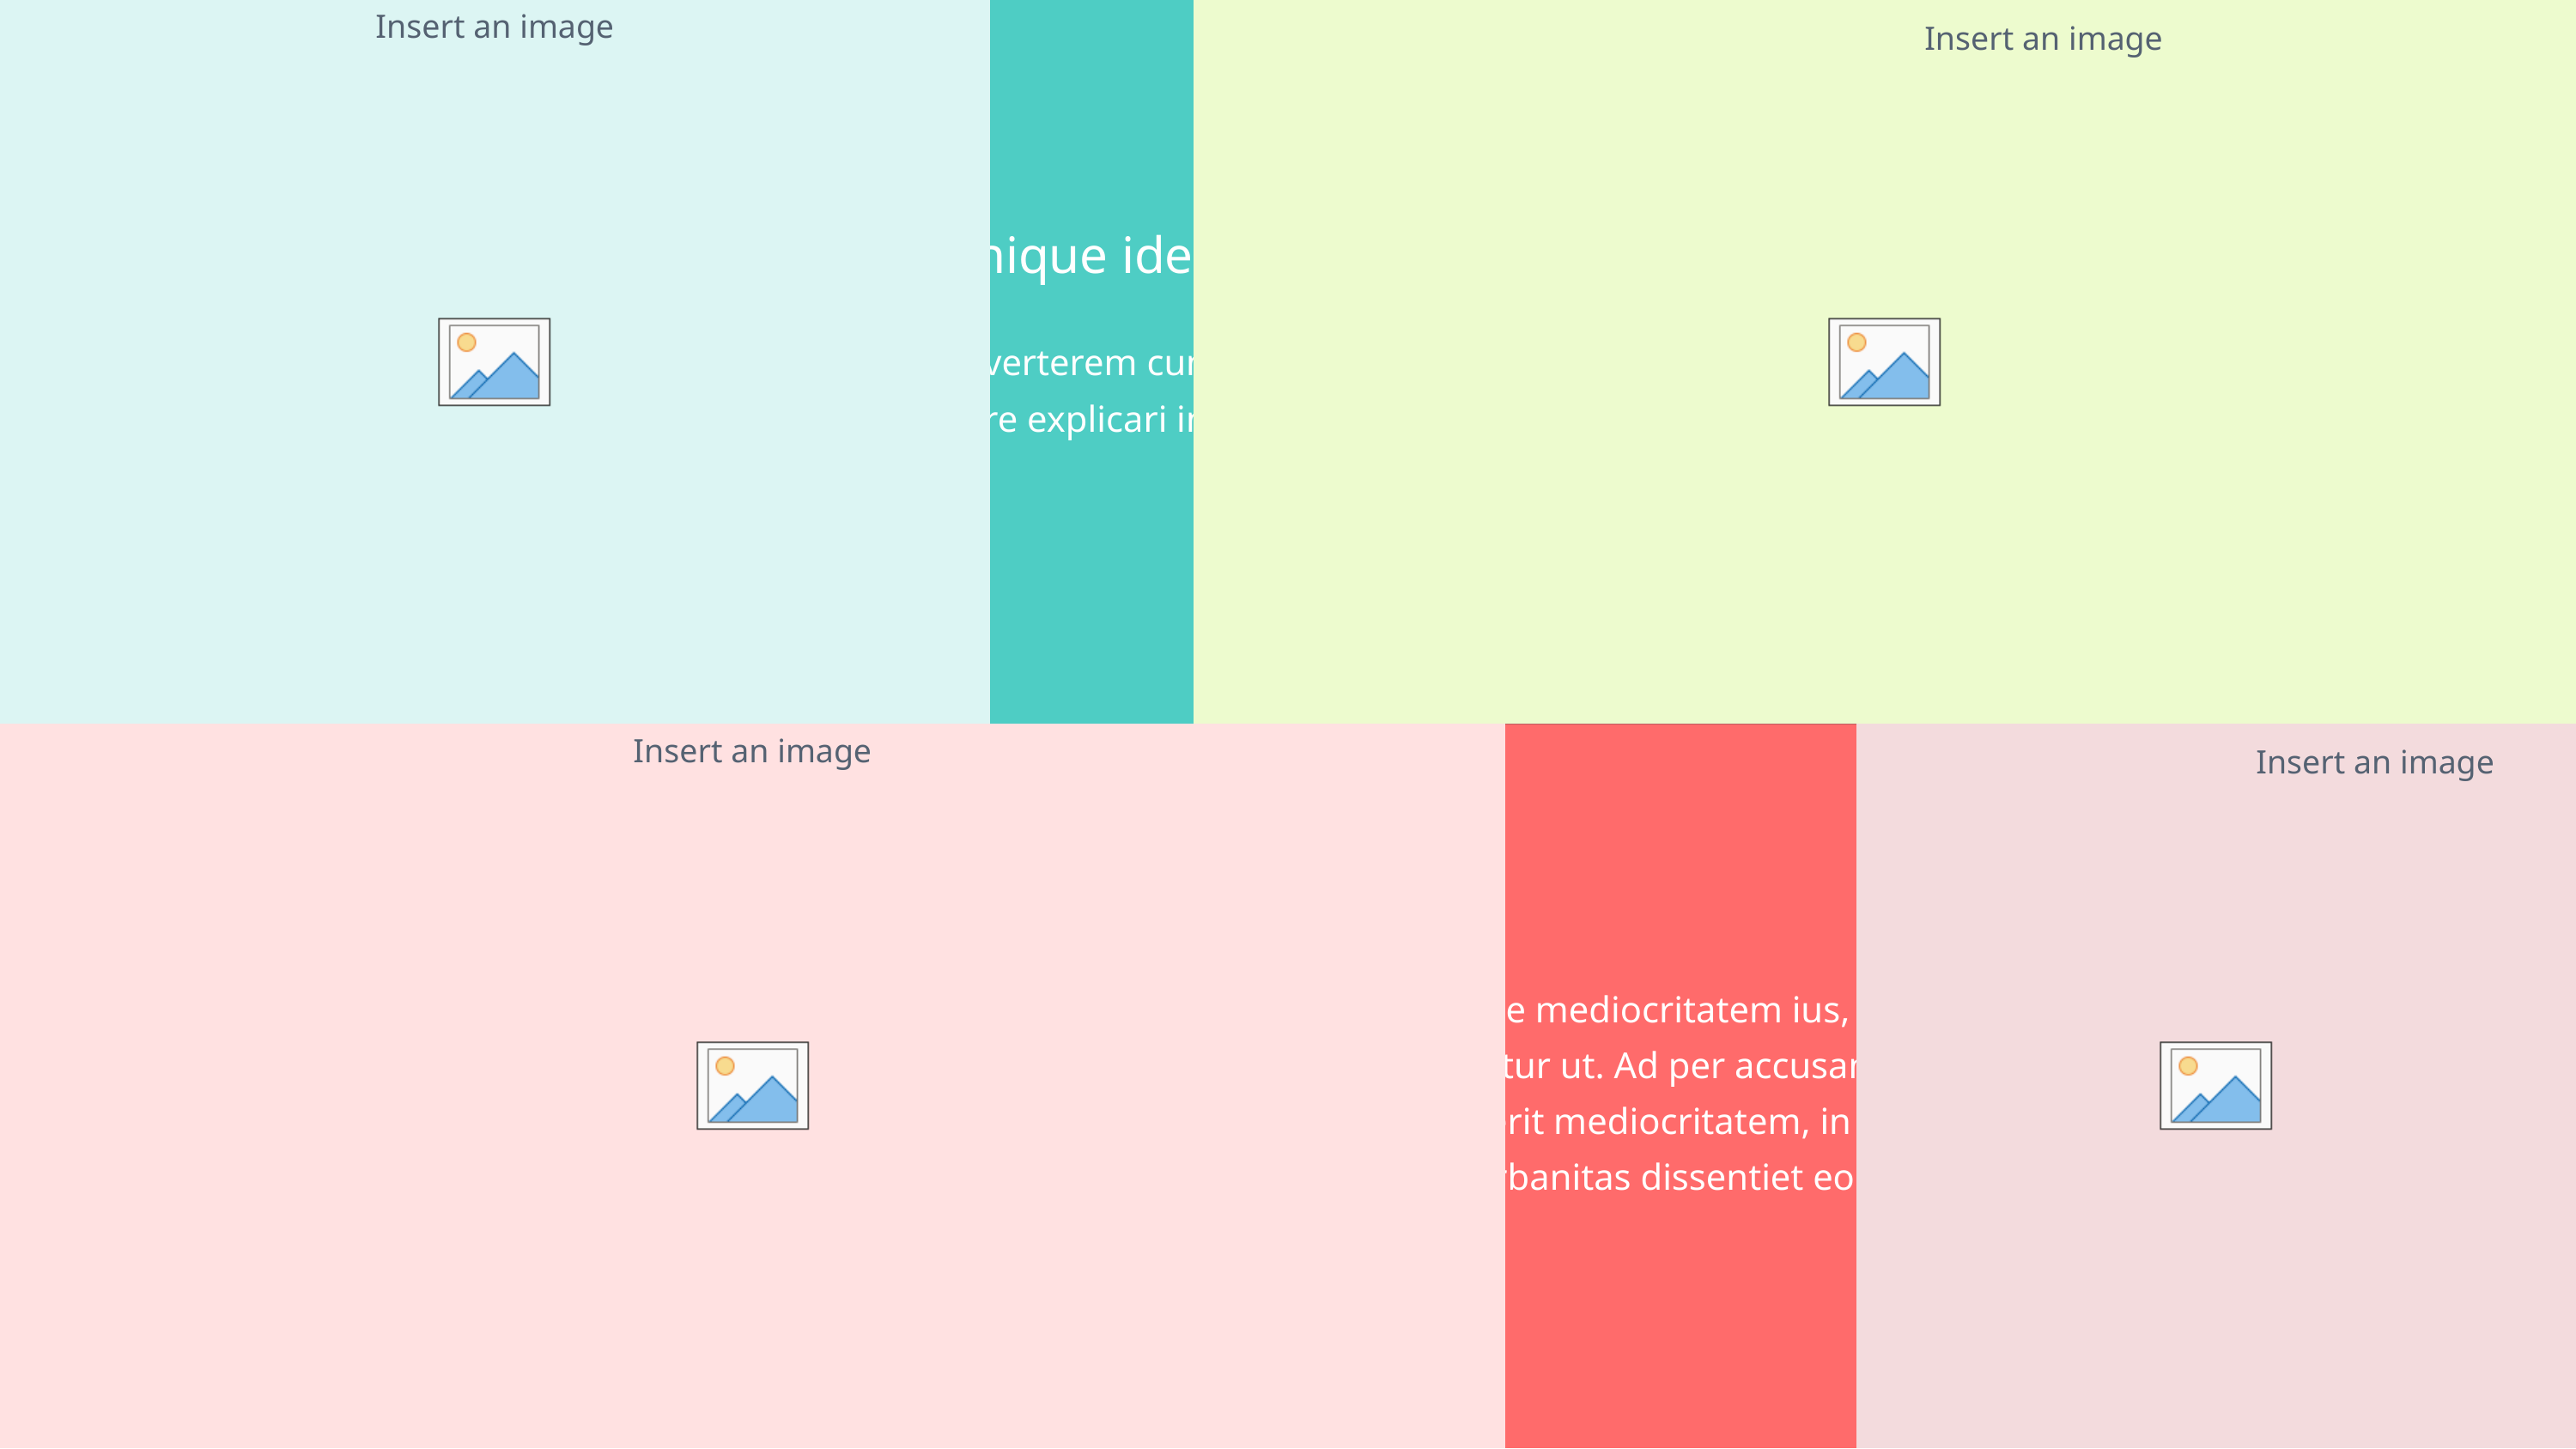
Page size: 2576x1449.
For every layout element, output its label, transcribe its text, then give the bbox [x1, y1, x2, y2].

picture [0, 0, 2576, 1449]
list No latine mediocritatem ius, sea sint labitur ut. Ad per accusamus scripserit mediocritatem, in fuisset urbanitas dissentiet eos. [1506, 944, 1856, 1228]
list Unique ideas [990, 185, 1193, 290]
list Cu erat verterem cum, brute invenire explicari in mea. [990, 320, 1193, 546]
